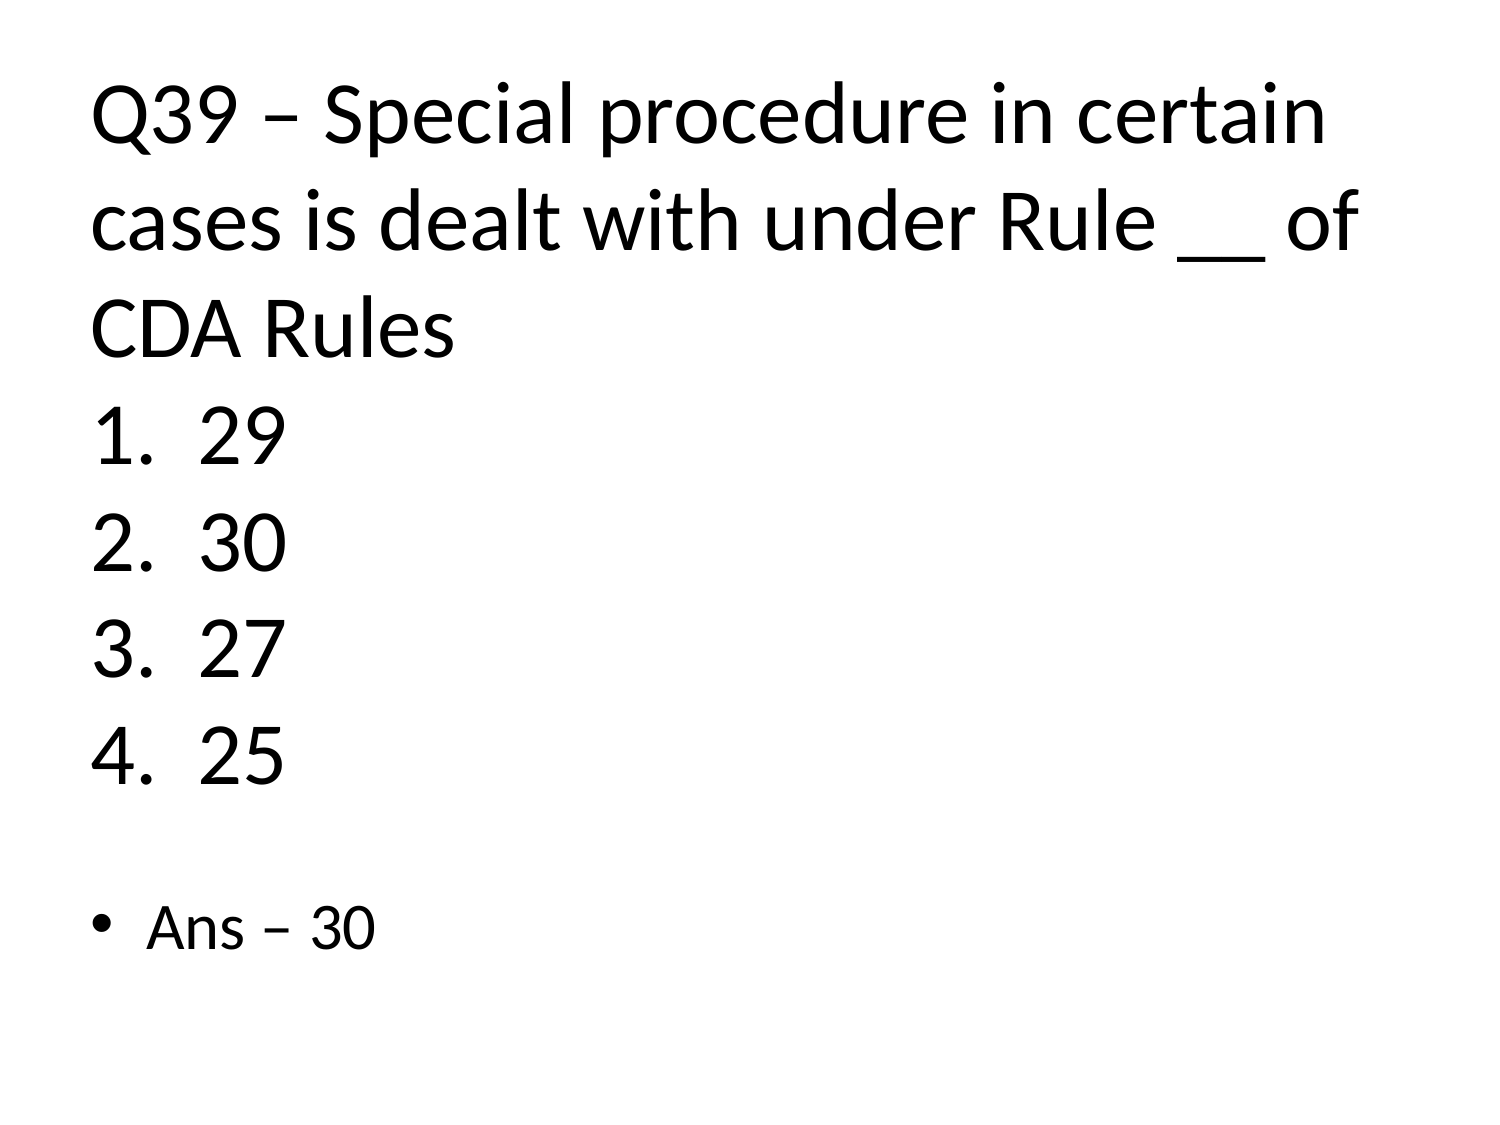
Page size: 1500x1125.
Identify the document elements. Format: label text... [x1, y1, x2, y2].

title Q39 – Special procedure in certain cases is dealt with under Rule __ of CDA Rules 1. 29 2. 30 3. 27 4. 25 [75, 45, 1425, 813]
list Ans – 30 [75, 875, 1425, 1005]
